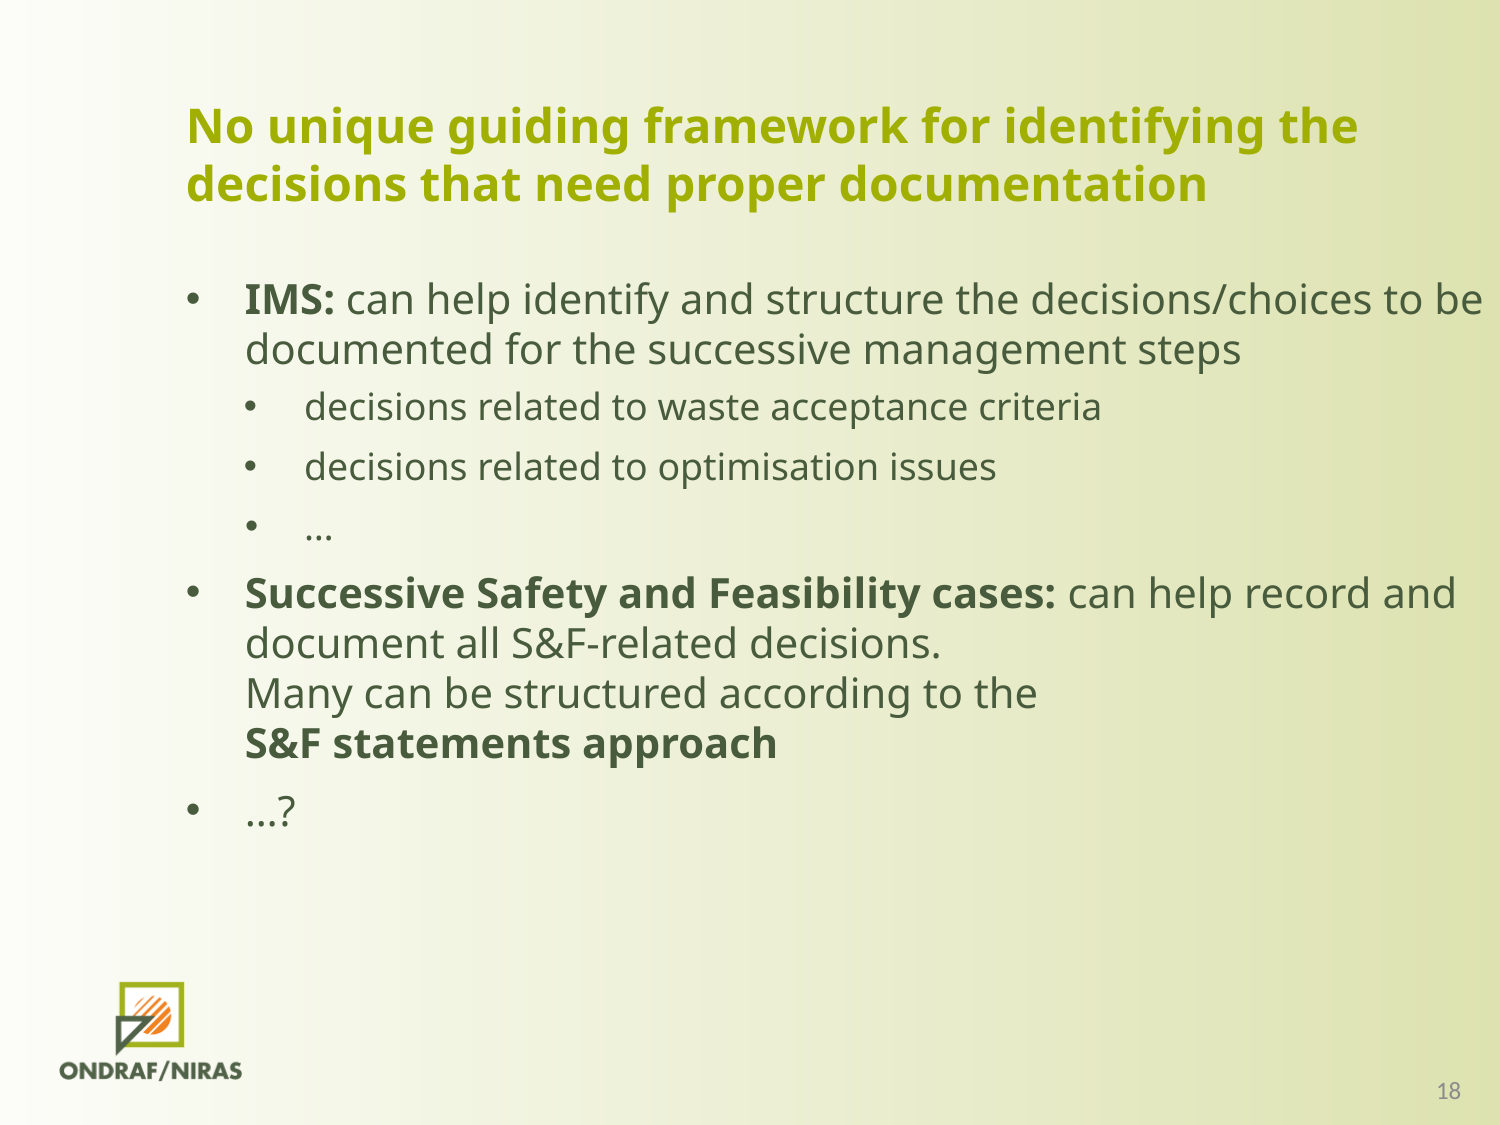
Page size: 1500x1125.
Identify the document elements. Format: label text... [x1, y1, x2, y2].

list IMS: can help identify and structure the decisions/choices to be documented for the successive management steps decisions related to waste acceptance criteria decisions related to optimisation issues … Successive Safety and Feasibility cases: can help record and document all S&F-related decisions. Many can be structured according to the S&F statements approach …? [171, 265, 1500, 998]
list No unique guiding framework for identifying the decisions that need proper documentation [171, 88, 1483, 265]
picture [53, 975, 246, 1085]
